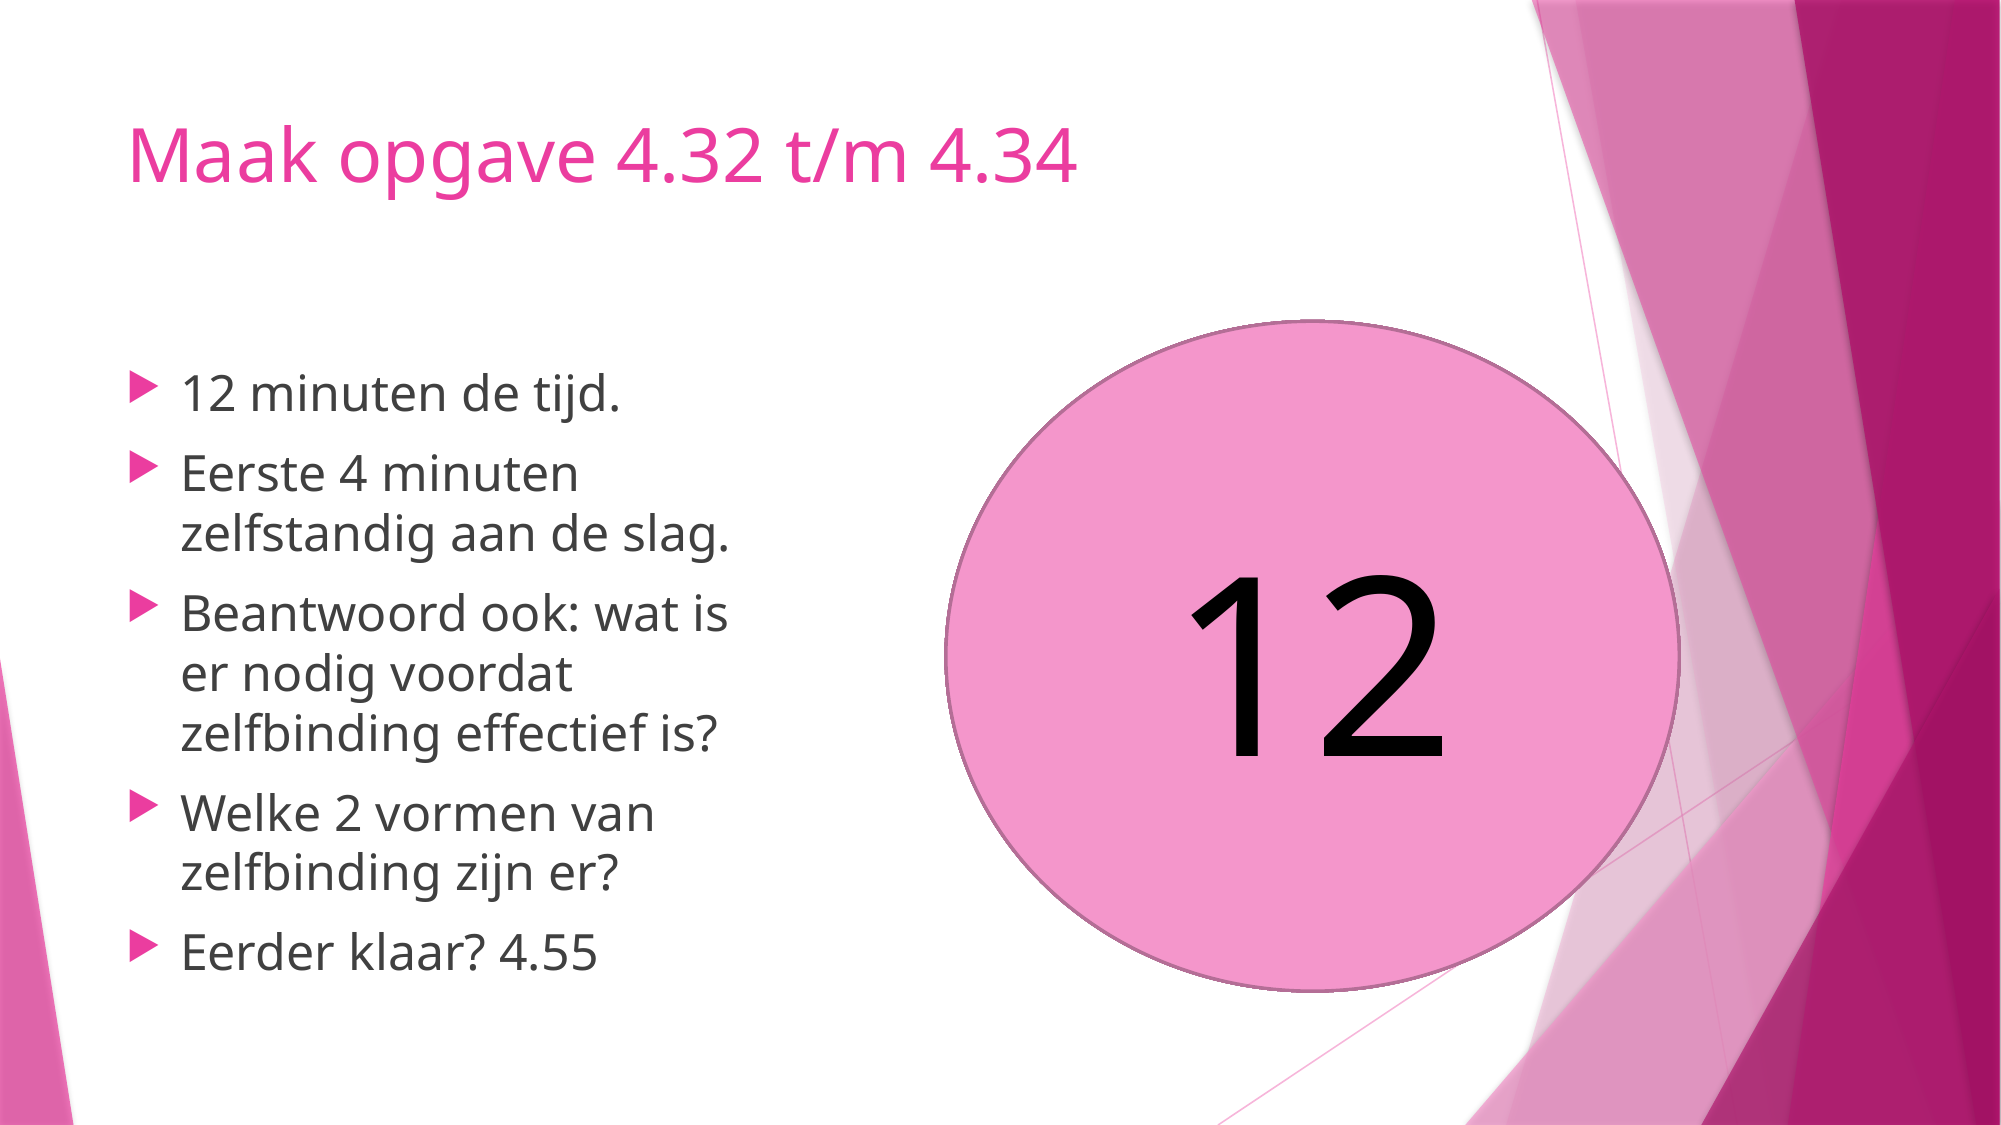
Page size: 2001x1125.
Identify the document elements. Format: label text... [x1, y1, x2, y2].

title Maak opgave 4.32 t/m 4.34 [111, 99, 1522, 317]
list 12 minuten de tijd. Eerste 4 minuten zelfstandig aan de slag. Beantwoord ook: wat is er nodig voordat zelfbinding effectief is? Welke 2 vormen van zelfbinding zijn er? Eerder klaar? 4.55 [111, 354, 774, 992]
text_box 12 [944, 319, 1681, 993]
